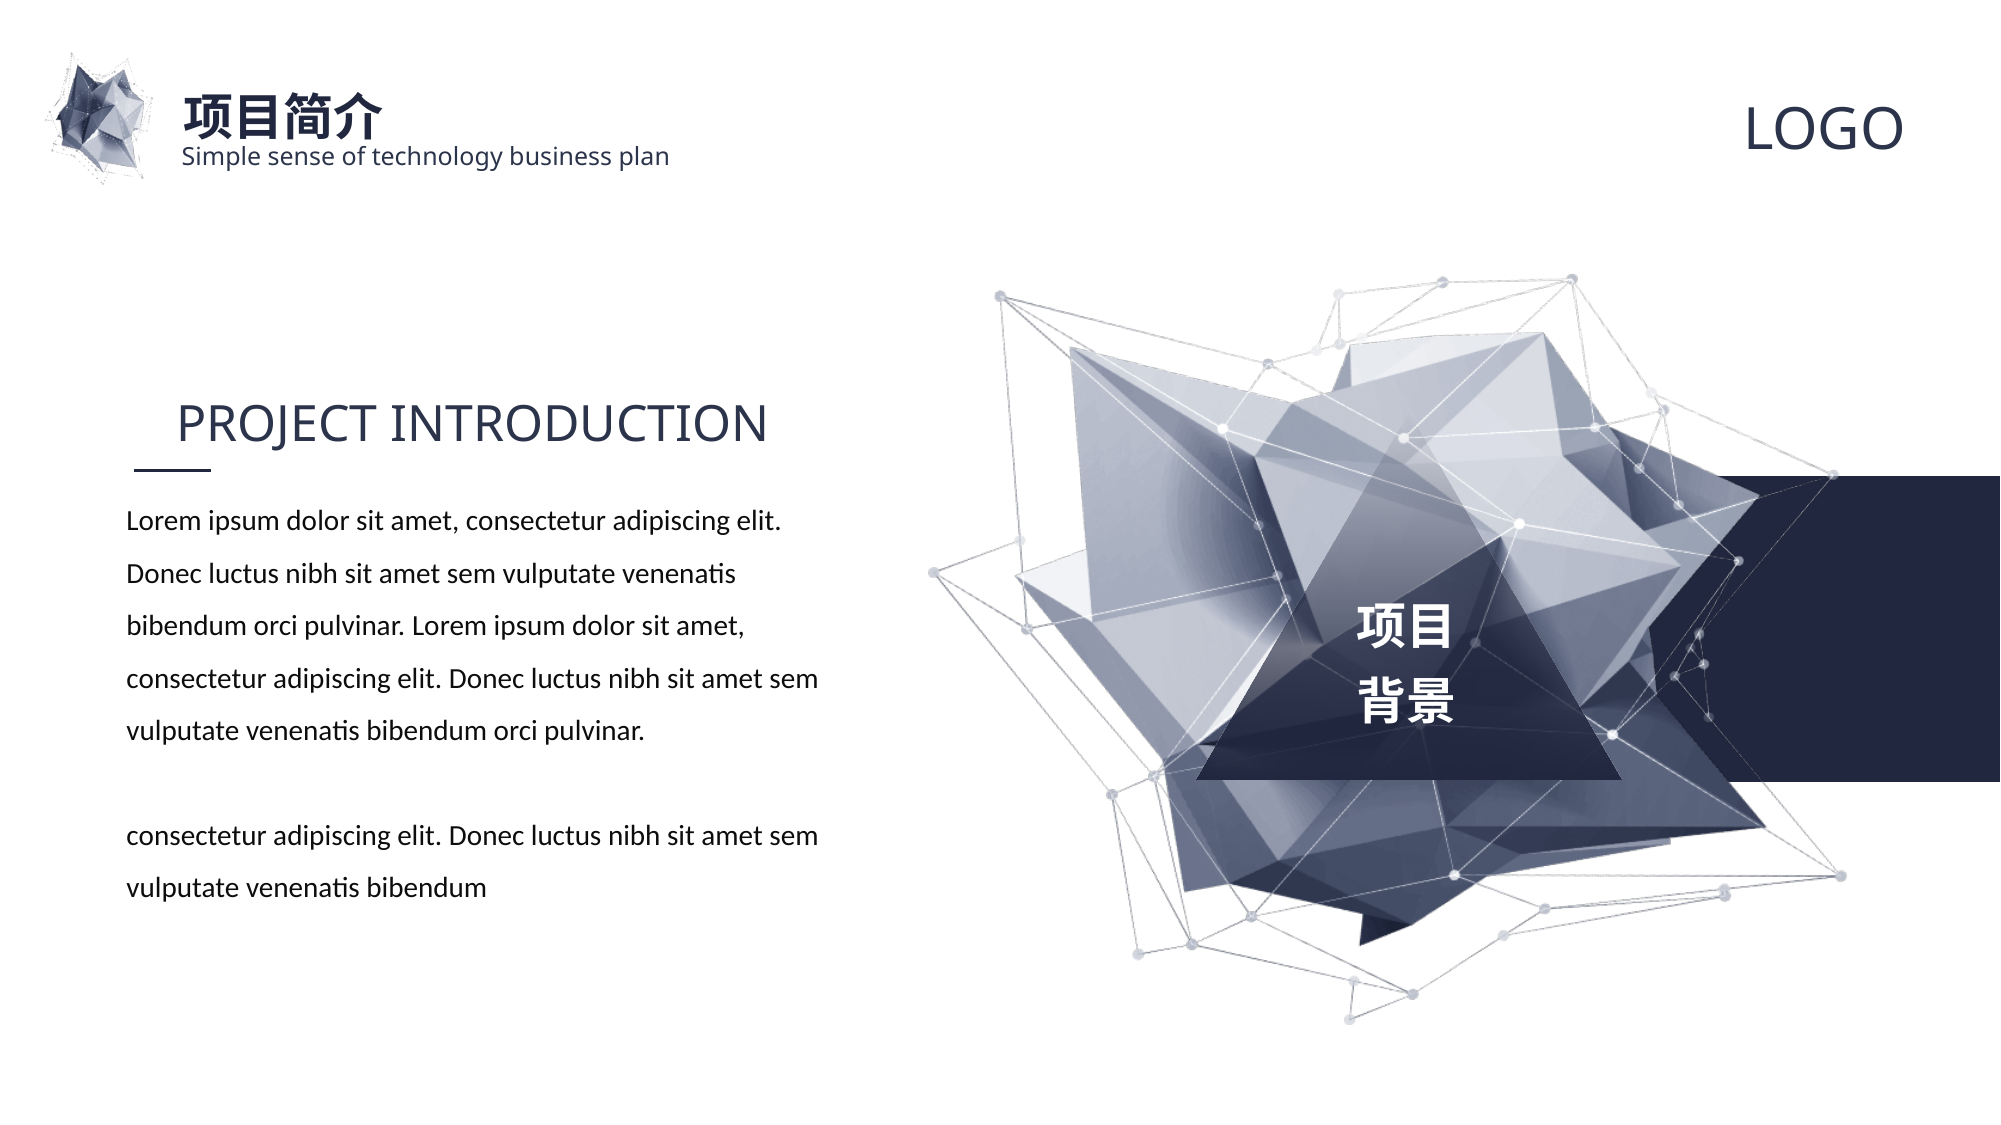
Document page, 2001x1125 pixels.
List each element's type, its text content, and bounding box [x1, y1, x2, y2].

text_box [179, 70, 774, 175]
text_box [1195, 412, 1622, 780]
picture [0, 0, 188, 236]
text_box Lorem ipsum dolor sit amet, consectetur adipiscing elit. Donec luctus nibh sit amet sem vulputate venenatis bibendum orci pulvinar. Lorem ipsum dolor sit amet, consectetur adipiscing elit. Donec luctus nibh sit amet sem vulputate venenatis bibendum orci pulvinar. consectetur adipiscing elit. Donec luctus nibh sit amet sem vulputate venenatis bibendum [111, 476, 819, 911]
picture [566, 0, 2000, 1125]
text_box PROJECT INTRODUCTION [161, 383, 632, 459]
